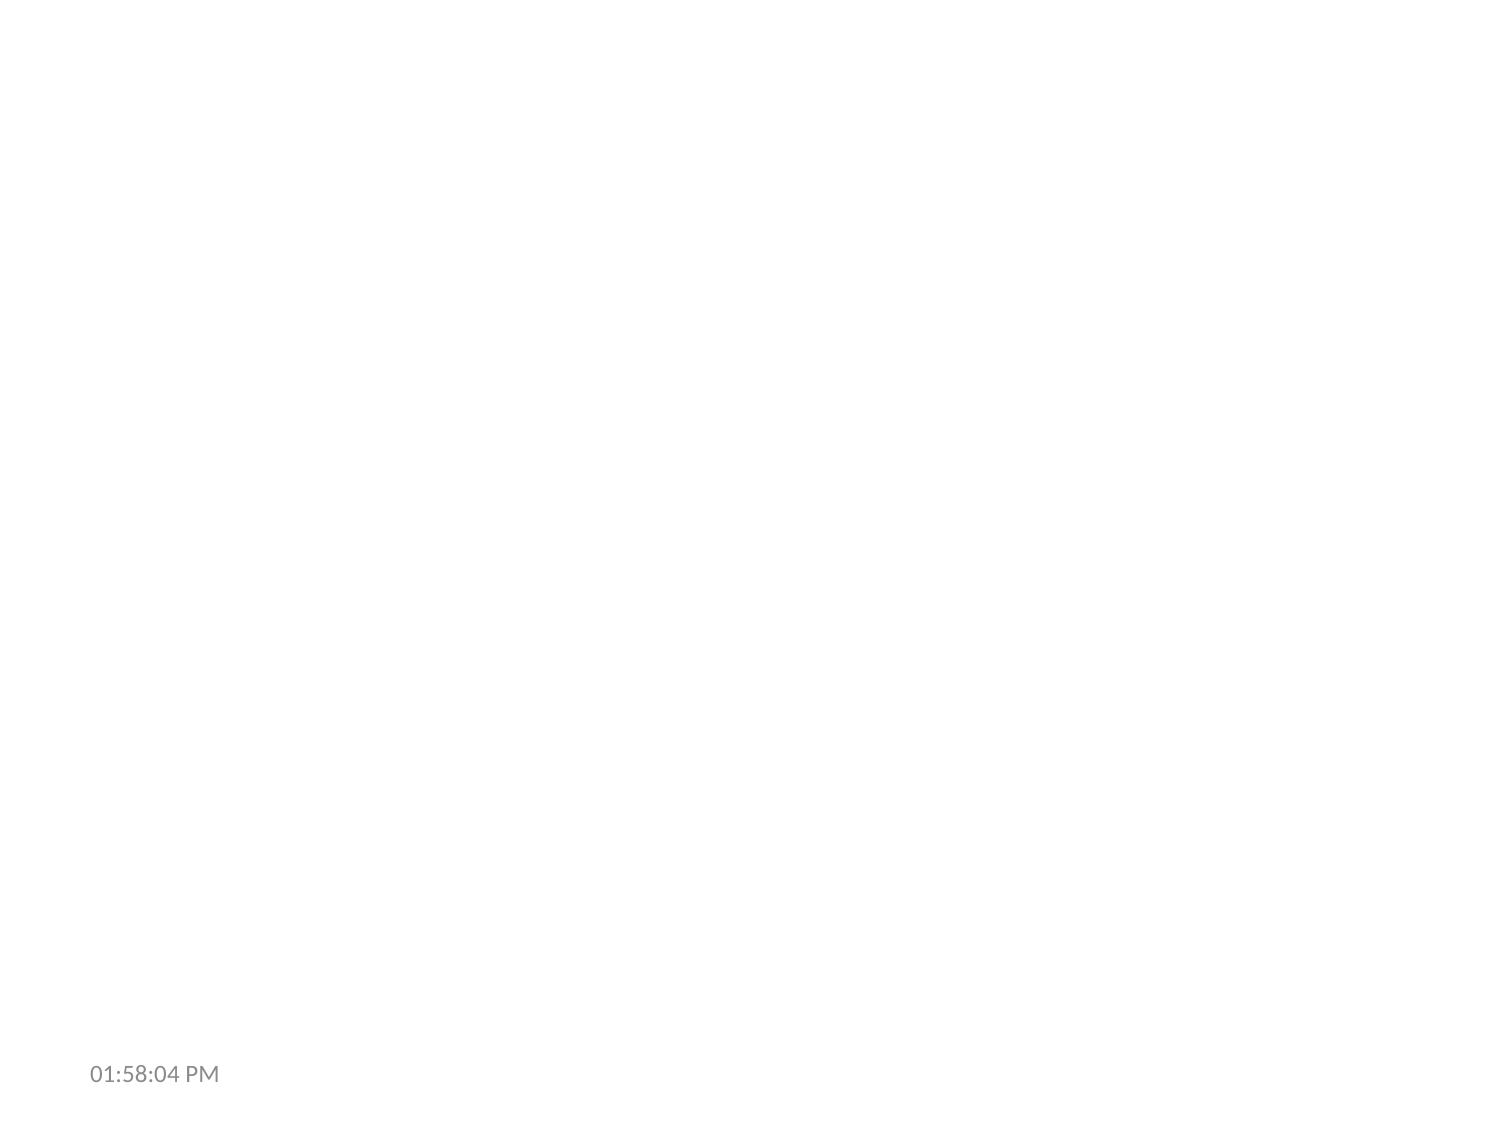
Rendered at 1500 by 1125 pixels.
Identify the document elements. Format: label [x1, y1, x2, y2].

slide_number [75, 1042, 425, 1103]
